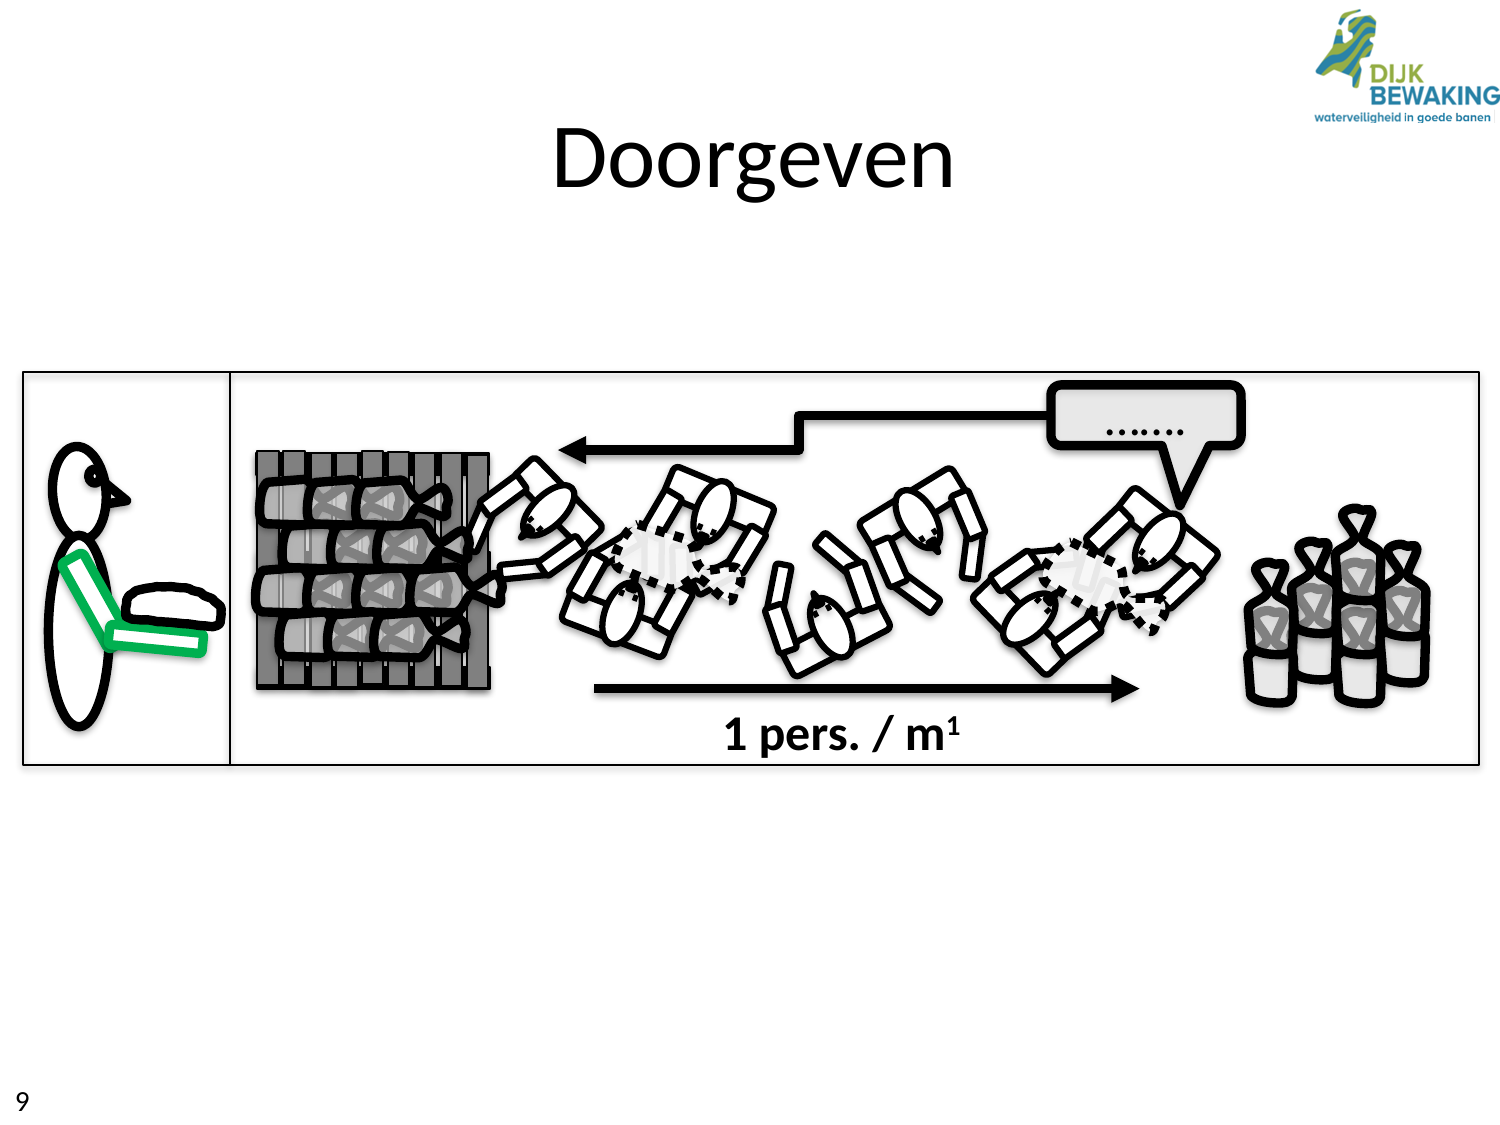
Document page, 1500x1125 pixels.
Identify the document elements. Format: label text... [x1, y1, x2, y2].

picture [1303, 2, 1500, 123]
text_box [644, 476, 760, 595]
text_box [476, 468, 581, 588]
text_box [873, 483, 988, 602]
text_box [231, 372, 1479, 766]
text_box [22, 372, 229, 766]
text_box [575, 529, 691, 649]
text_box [256, 666, 491, 690]
title Doorgeven [110, 88, 1398, 276]
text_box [255, 479, 503, 659]
text_box ……. [1050, 384, 1242, 500]
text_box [1084, 501, 1199, 621]
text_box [763, 543, 878, 663]
slide_number 9 [0, 1074, 163, 1125]
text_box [992, 542, 1107, 661]
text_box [557, 415, 1052, 451]
text_box [631, 523, 639, 528]
text_box 1 pers. / m1 [707, 696, 1013, 768]
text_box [48, 446, 223, 727]
text_box [1145, 629, 1155, 633]
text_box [256, 450, 491, 477]
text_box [1238, 516, 1435, 696]
